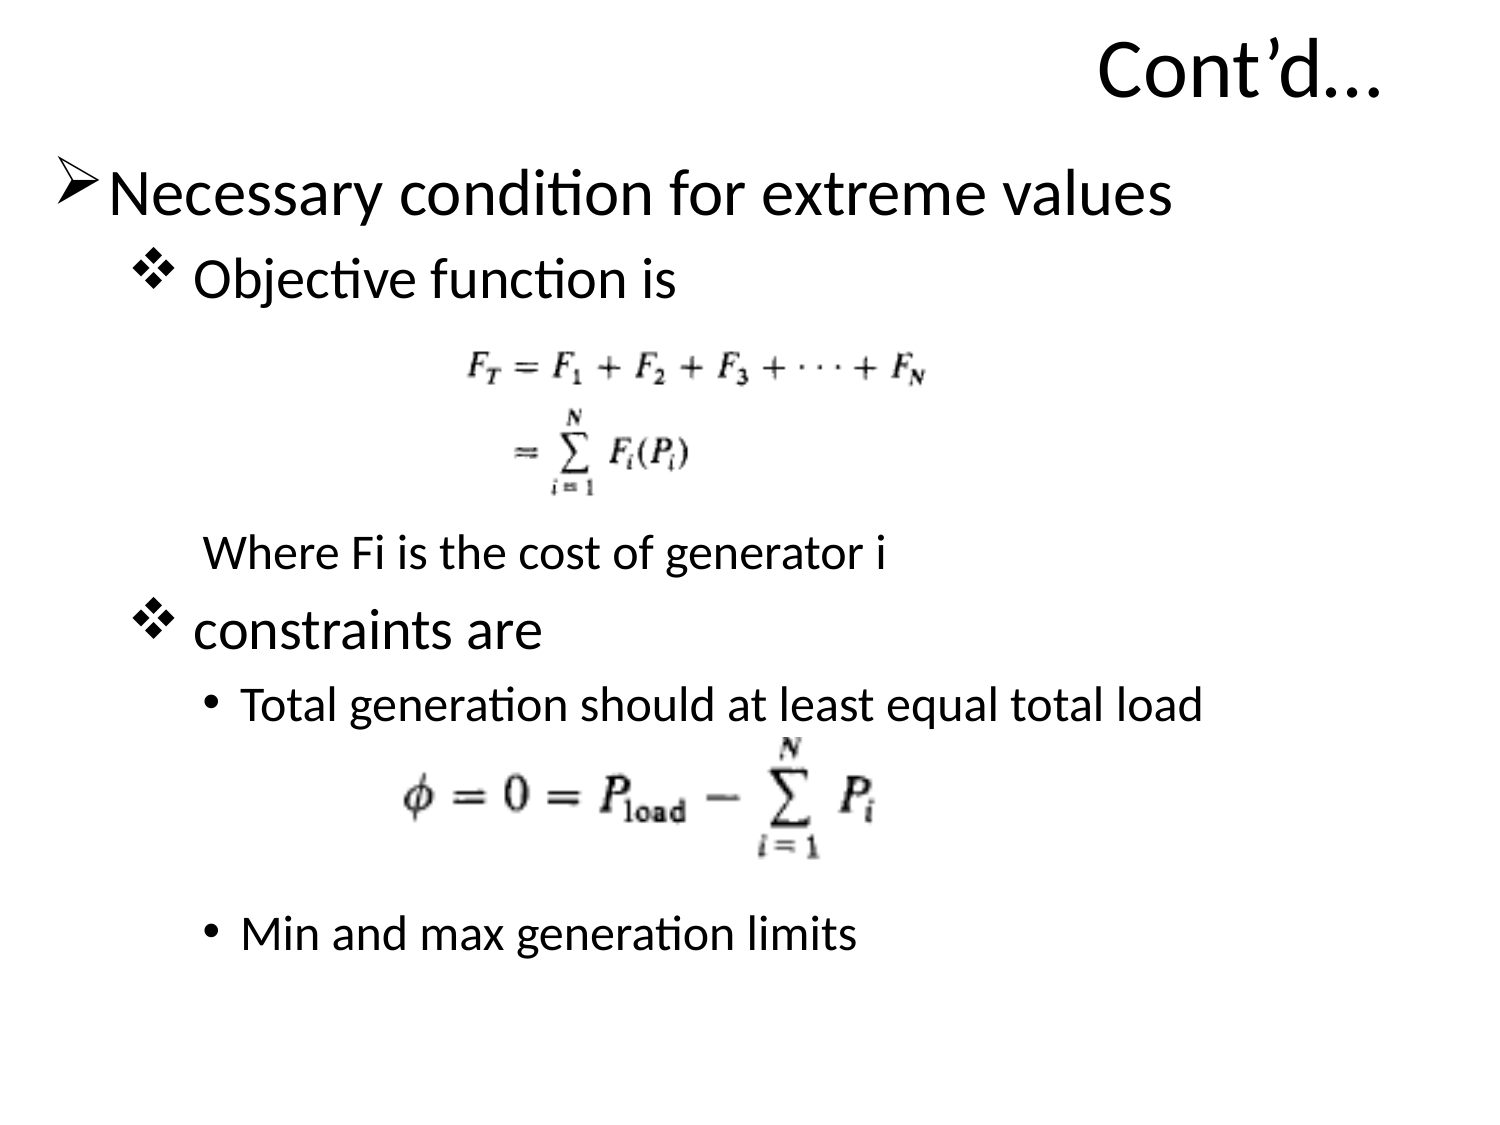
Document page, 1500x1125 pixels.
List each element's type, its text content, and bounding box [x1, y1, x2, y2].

title Cont’d… [66, 4, 1417, 122]
picture [387, 737, 897, 863]
picture [437, 324, 951, 507]
list Necessary condition for extreme values Objective function is Where Fi is the cost of generator i constraints are Total generation should at least equal total load Min and max generation limits [37, 141, 1475, 984]
